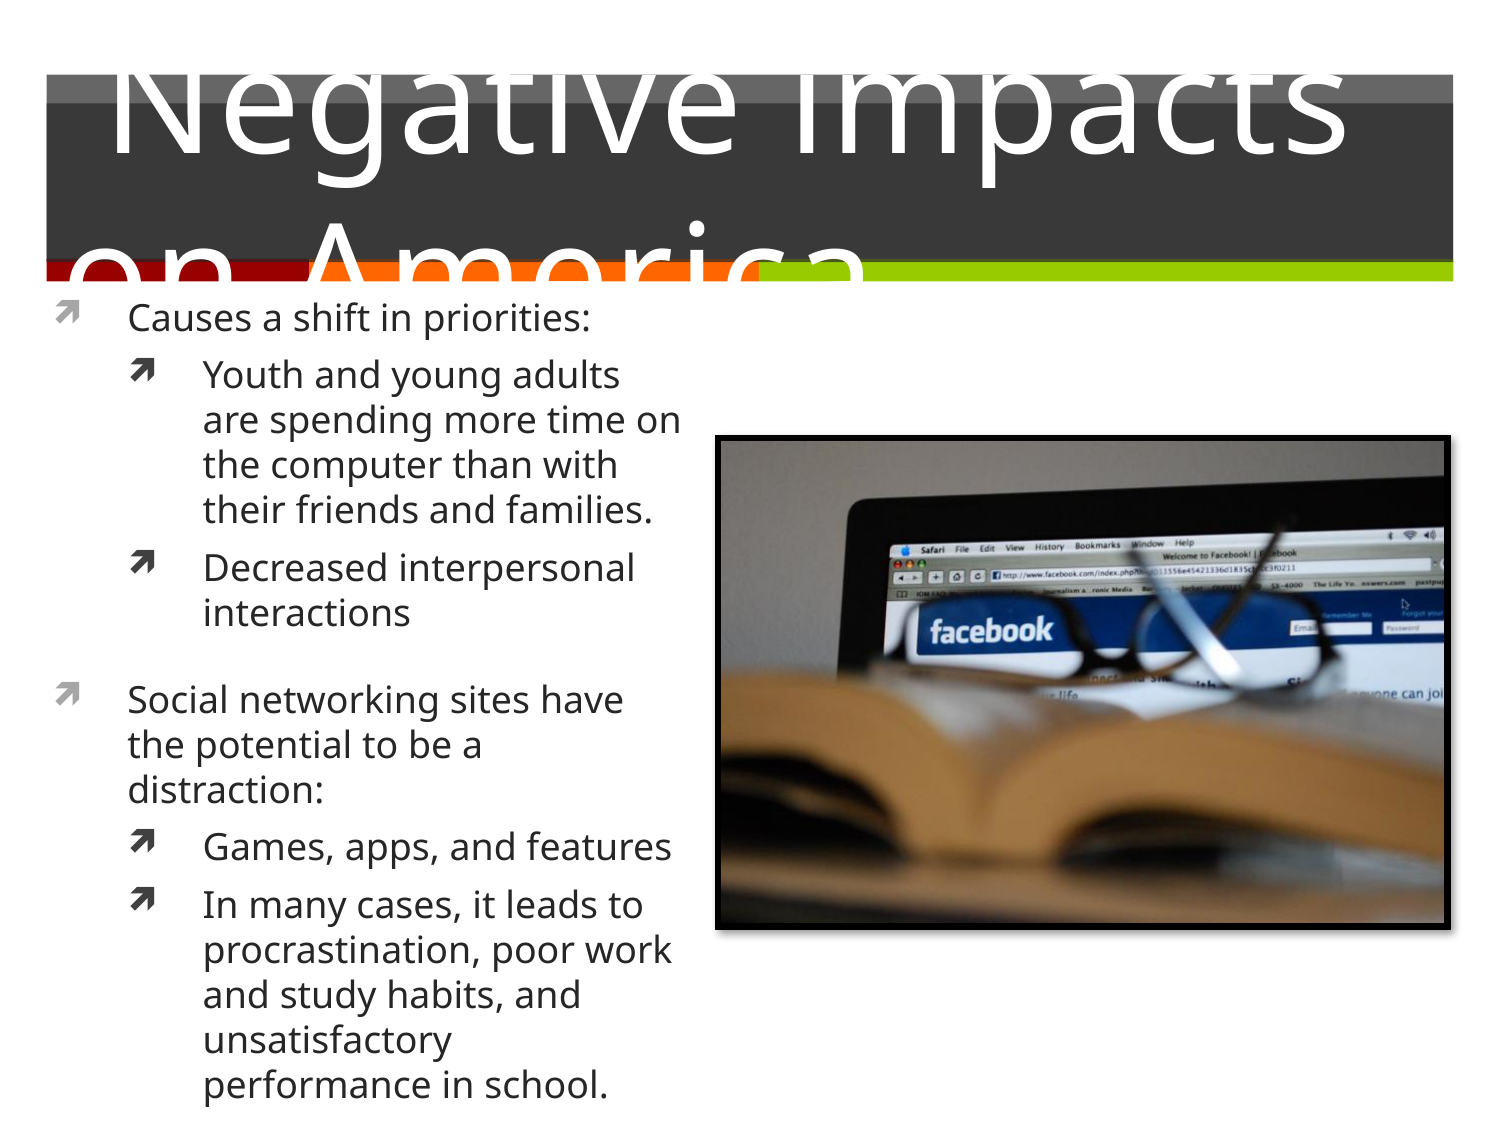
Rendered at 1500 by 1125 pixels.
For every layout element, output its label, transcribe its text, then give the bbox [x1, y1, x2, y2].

title Negative impacts on America [46, 103, 1454, 263]
picture [720, 440, 1445, 924]
list Causes a shift in priorities: Youth and young adults are spending more time on the computer than with their friends and families. Decreased interpersonal interactions Social networking sites have the potential to be a distraction: Games, apps, and features In many cases, it leads to procrastination, poor work and study habits, and unsatisfactory performance in school. [37, 286, 699, 1112]
